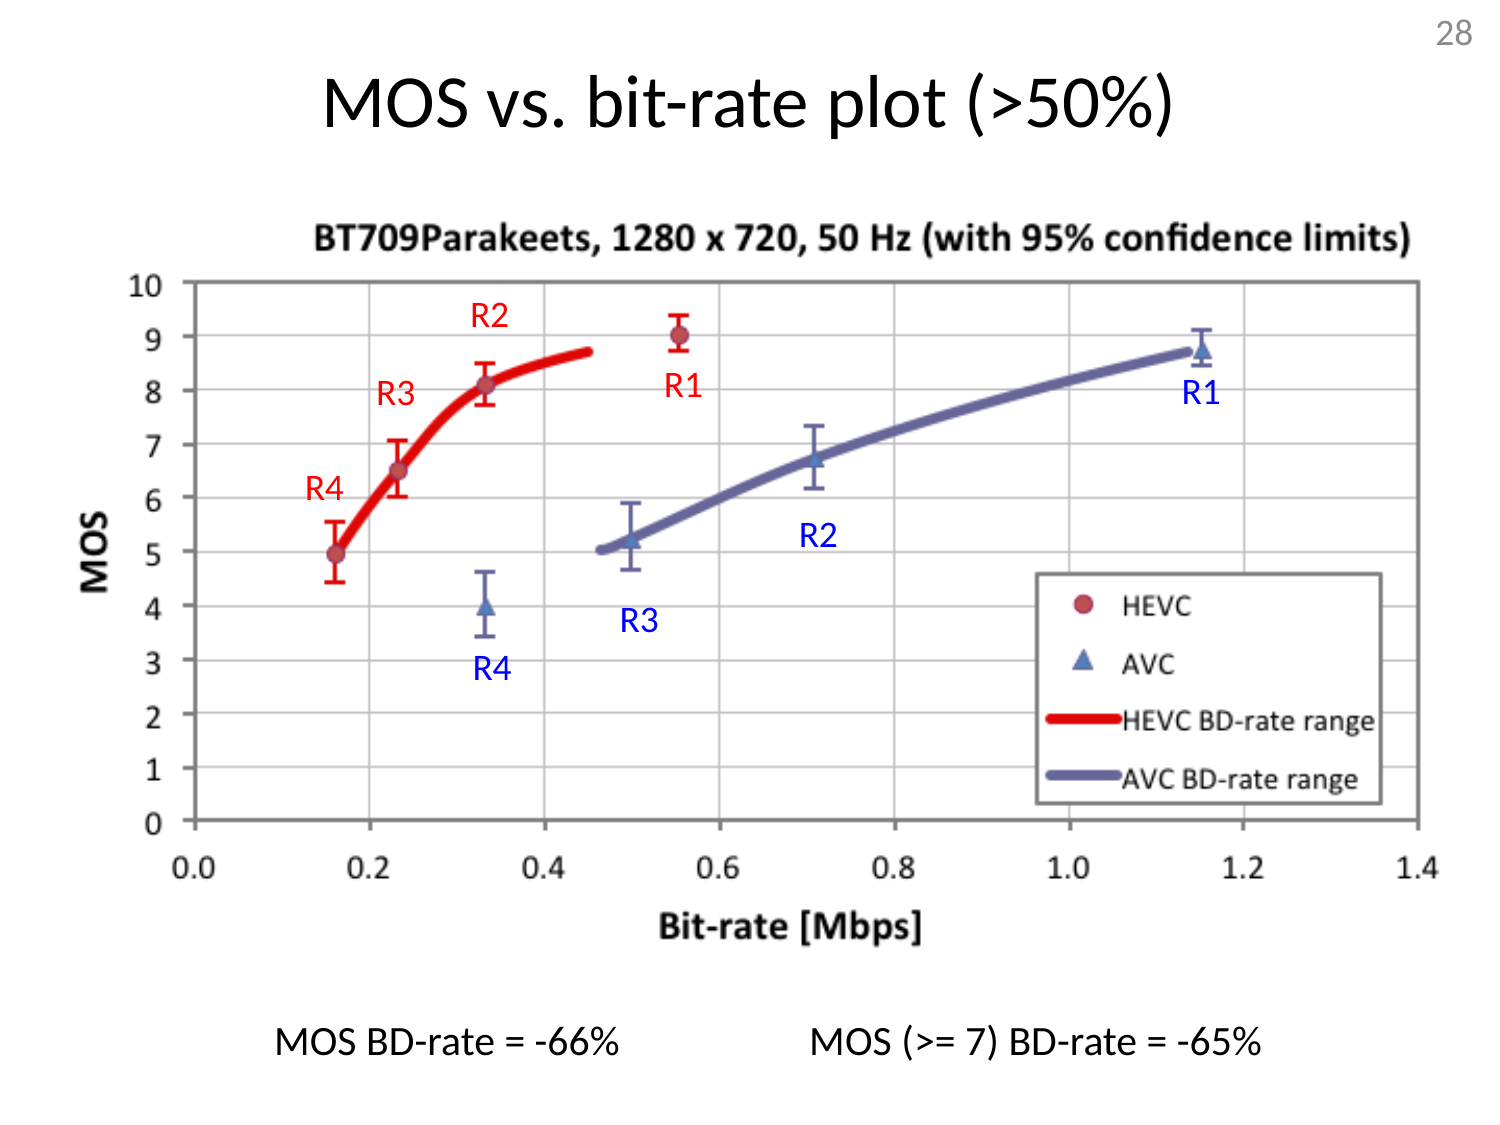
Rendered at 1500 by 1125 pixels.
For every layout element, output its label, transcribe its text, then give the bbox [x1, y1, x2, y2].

text_box MOS vs. bit-rate plot (>50%) [26, 45, 1473, 158]
picture [0, 172, 1500, 953]
slide_number 28 [1374, 0, 1489, 60]
text_box MOS BD-rate = -66% MOS (>= 7) BD-rate = -65% [259, 1006, 1278, 1071]
